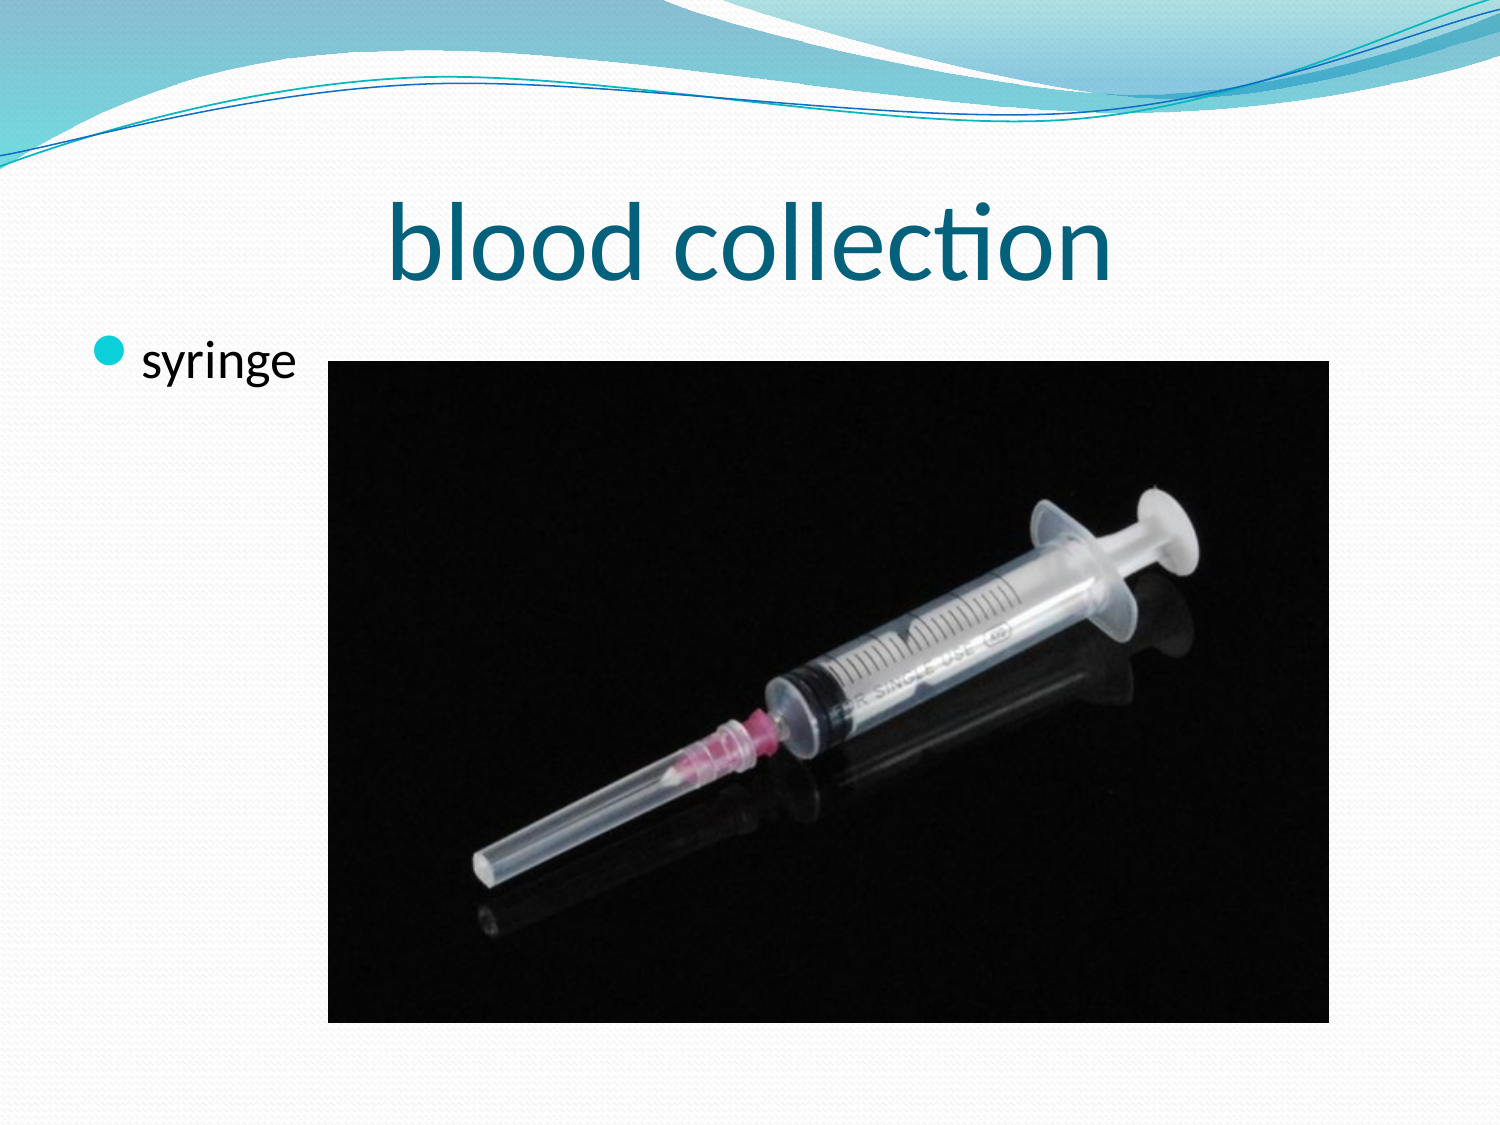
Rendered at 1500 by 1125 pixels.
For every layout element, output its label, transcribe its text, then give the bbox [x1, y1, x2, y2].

picture [328, 361, 1330, 1023]
title blood collection [75, 115, 1425, 303]
list syringe [75, 317, 1425, 1038]
